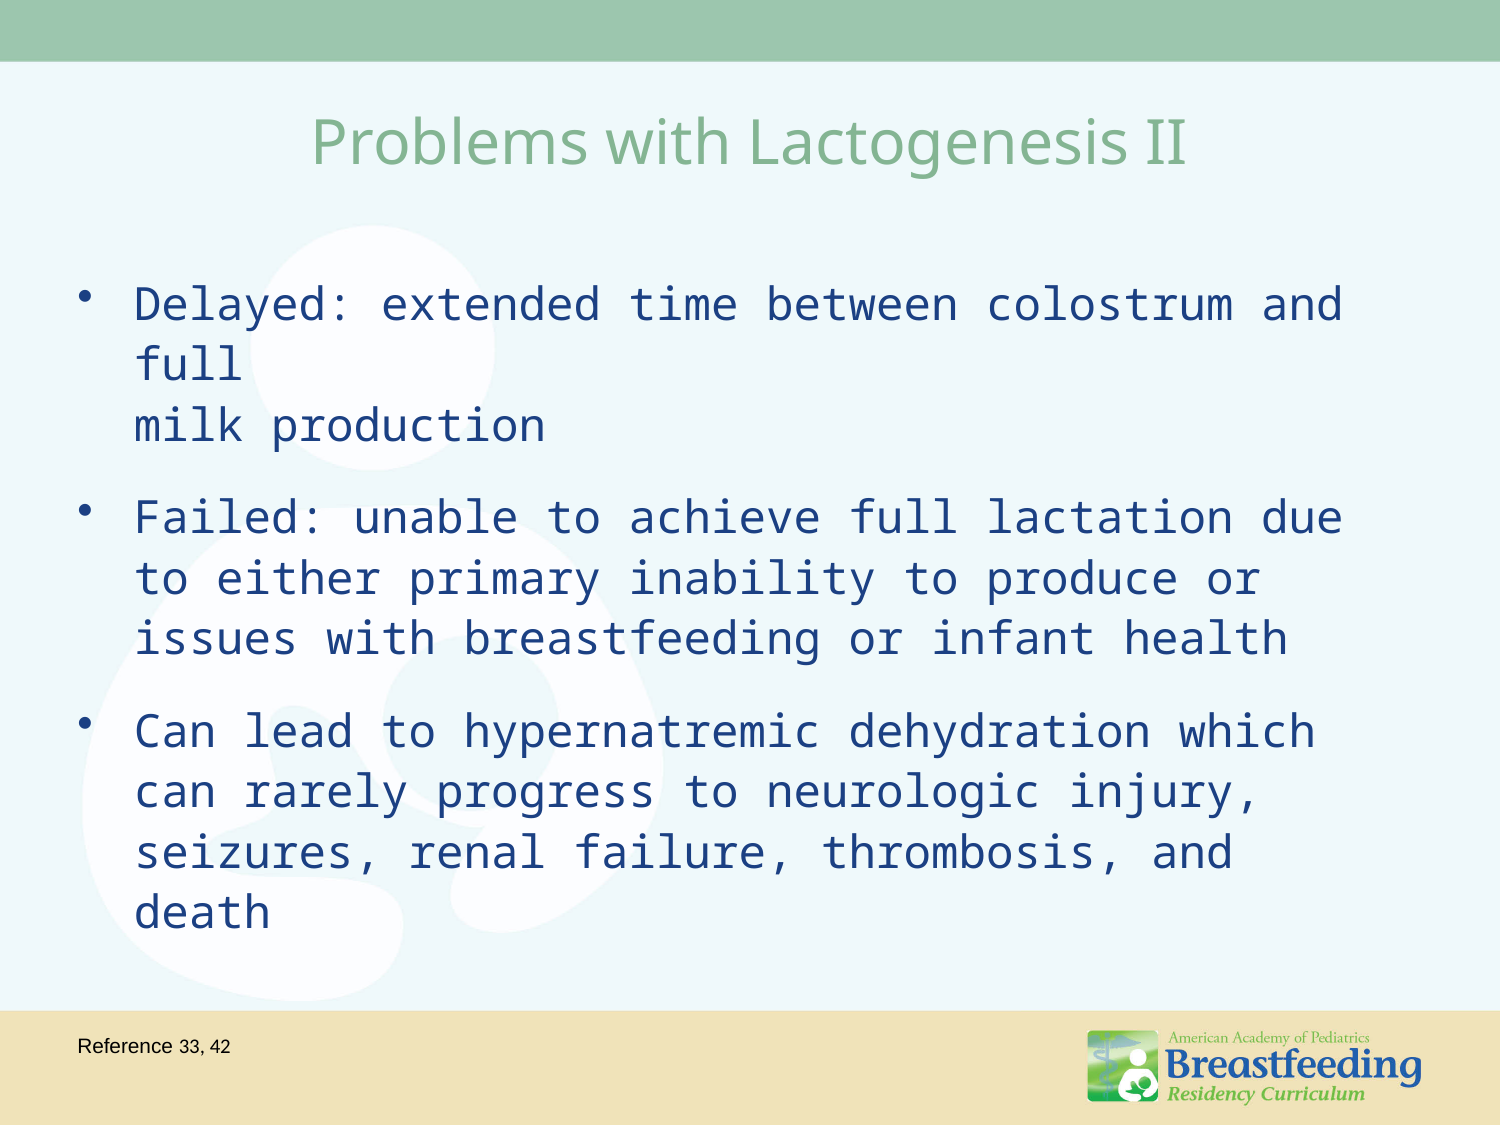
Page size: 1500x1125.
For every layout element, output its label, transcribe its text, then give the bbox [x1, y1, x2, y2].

list Delayed: extended time between colostrum and full milk production Failed: unable to achieve full lactation due to either primary inability to produce or issues with breastfeeding or infant health Can lead to hypernatremic dehydration which can rarely progress to neurologic injury, seizures, renal failure, thrombosis, and death [62, 261, 1413, 1038]
title Problems with Lactogenesis II [74, 44, 1426, 235]
picture [0, 0, 1500, 1125]
text_box Reference 33, 42 [62, 1025, 325, 1065]
